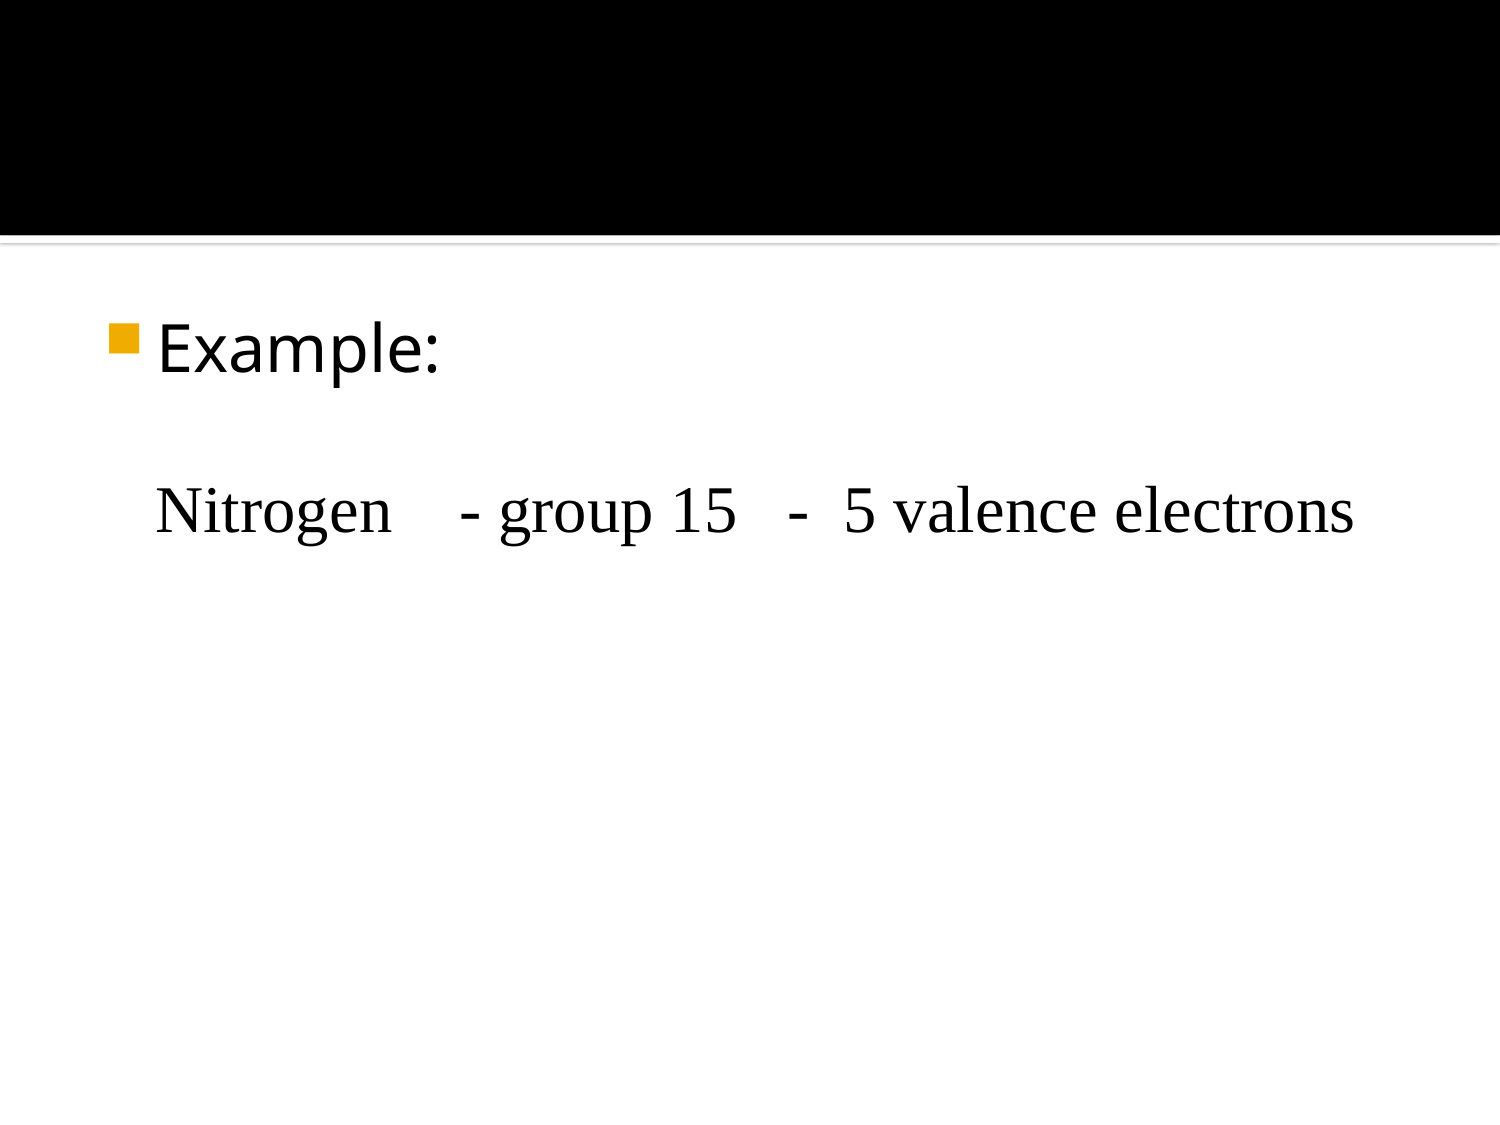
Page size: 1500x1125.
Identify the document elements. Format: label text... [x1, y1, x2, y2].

list Example: Nitrogen - group 15 - 5 valence electrons [75, 291, 1425, 1050]
